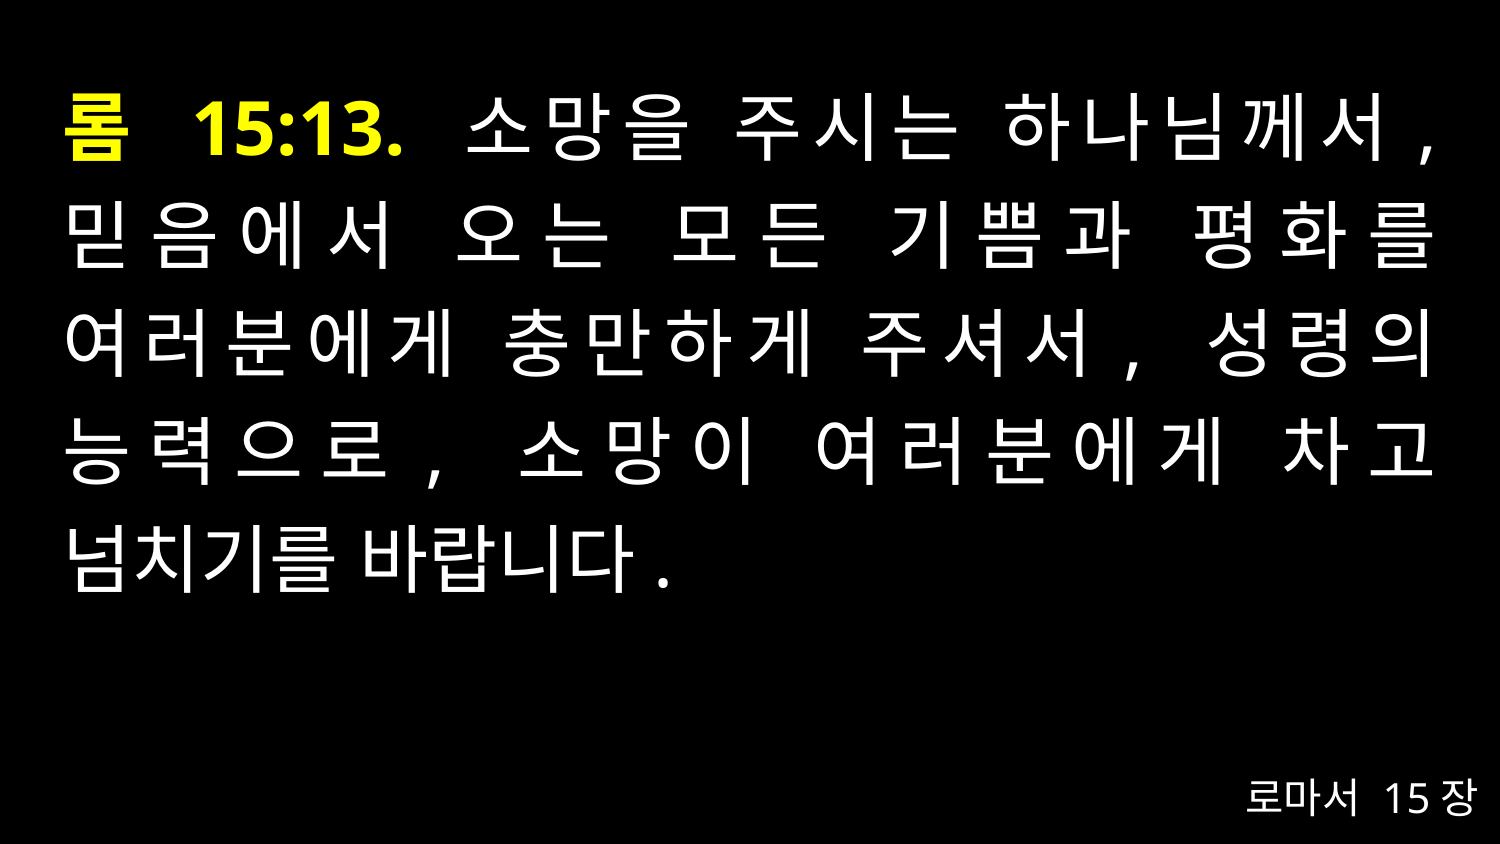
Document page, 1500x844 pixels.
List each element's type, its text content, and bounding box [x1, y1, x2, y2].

subtitle 로마서 15장 [916, 770, 1500, 844]
title 롬 15:13. 소망을 주시는 하나님께서, 믿음에서 오는 모든 기쁨과 평화를 여러분에게 충만하게 주셔서, 성령의 능력으로, 소망이 여러분에게 차고 넘치기를 바랍니다. [0, 0, 1500, 844]
